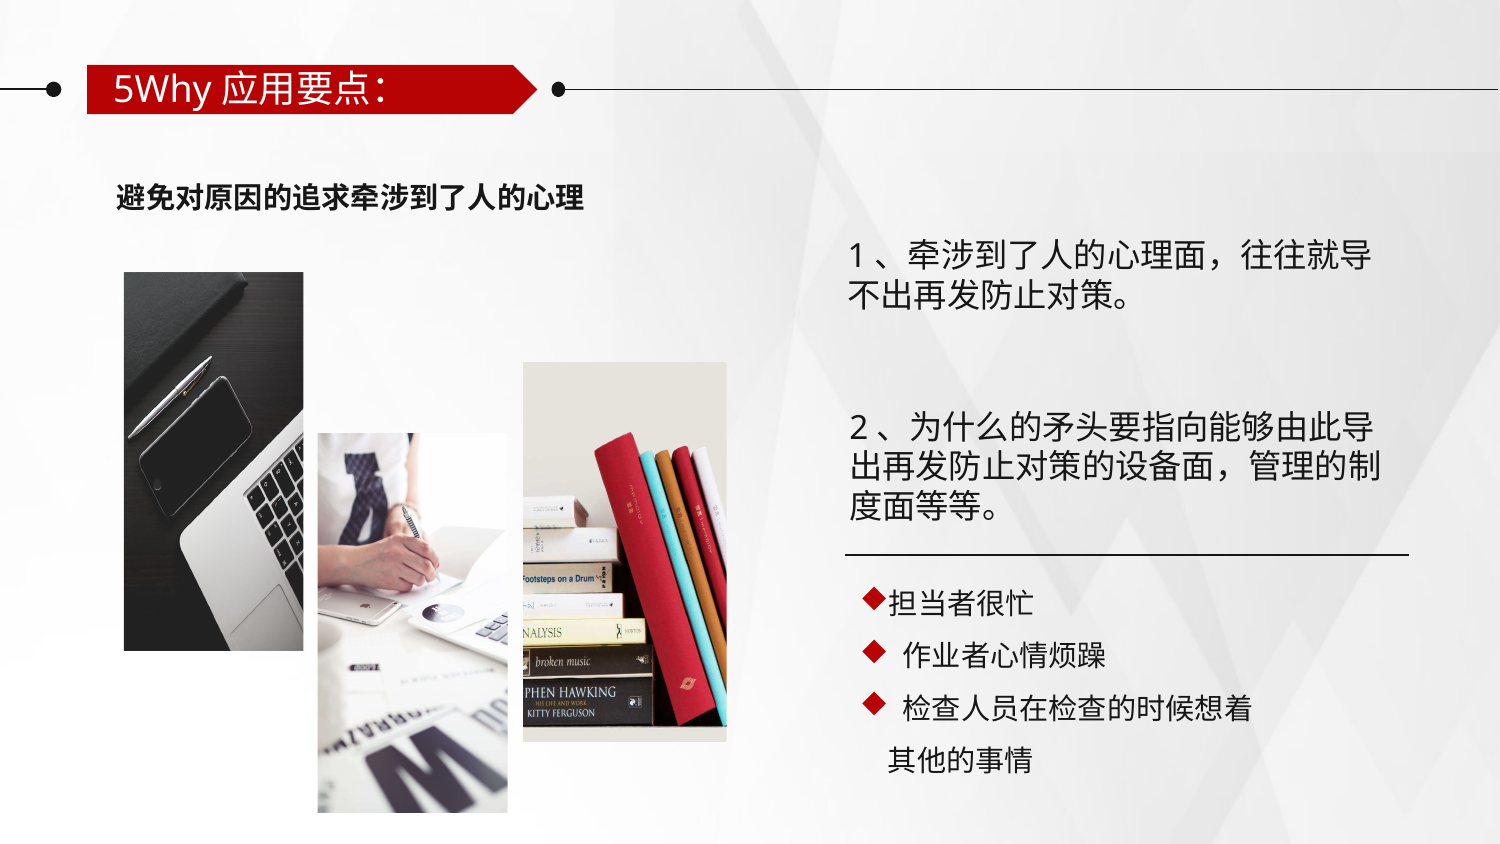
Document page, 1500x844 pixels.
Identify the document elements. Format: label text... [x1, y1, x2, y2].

text_box [122, 270, 305, 652]
text_box 避免对原因的追求牵涉到了人的心理 [102, 154, 1459, 222]
text_box [85, 62, 98, 117]
text_box 担当者很忙 作业者心情烦躁 检查人员在检查的时候想着其他的事情 [845, 563, 1294, 785]
text_box 1、牵涉到了人的心理面，往往就导不出再发防止对策。 [832, 227, 1419, 322]
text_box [553, 83, 1499, 96]
text_box 2、为什么的矛头要指向能够由此导出再发防止对策的设备面，管理的制度面等等。 [834, 398, 1421, 533]
text_box [315, 432, 510, 815]
text_box [521, 360, 729, 743]
text_box 5Why应用要点： [98, 57, 538, 118]
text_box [23, 59, 36, 120]
